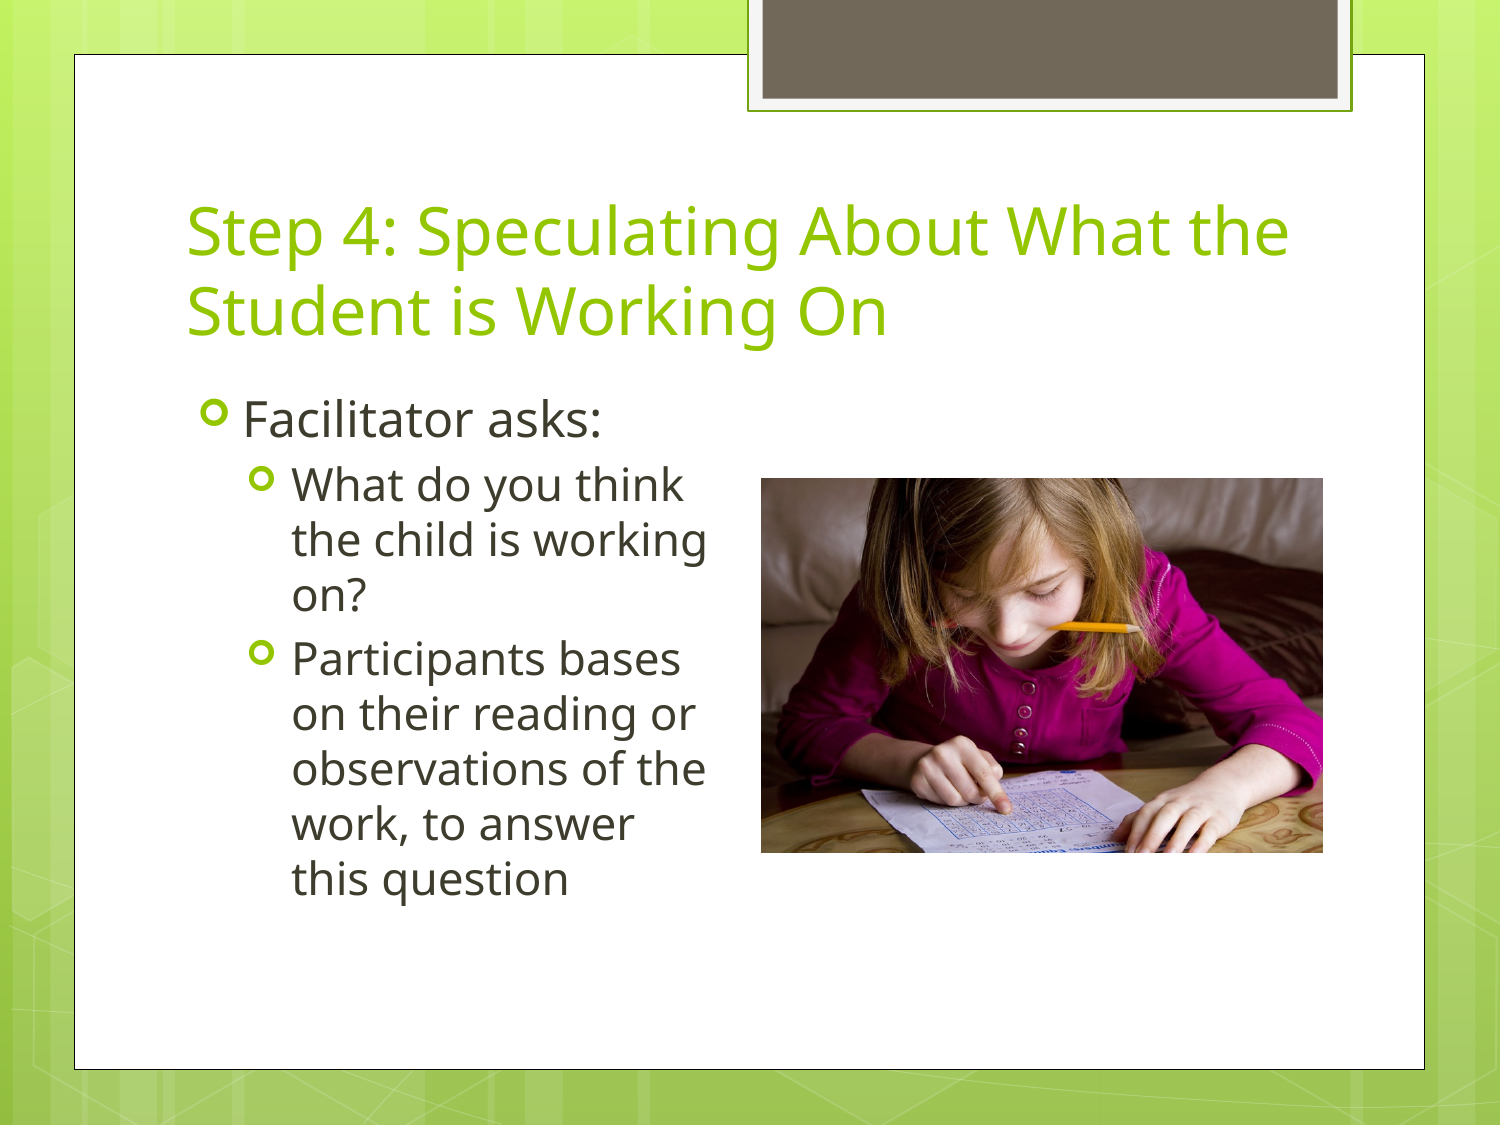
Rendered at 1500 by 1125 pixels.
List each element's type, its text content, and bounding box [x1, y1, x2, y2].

title Step 4: Speculating About What the Student is Working On [171, 168, 1324, 357]
list Facilitator asks: What do you think the child is working on? Participants bases on their reading or observations of the work, to answer this question [171, 379, 732, 953]
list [761, 478, 1324, 854]
